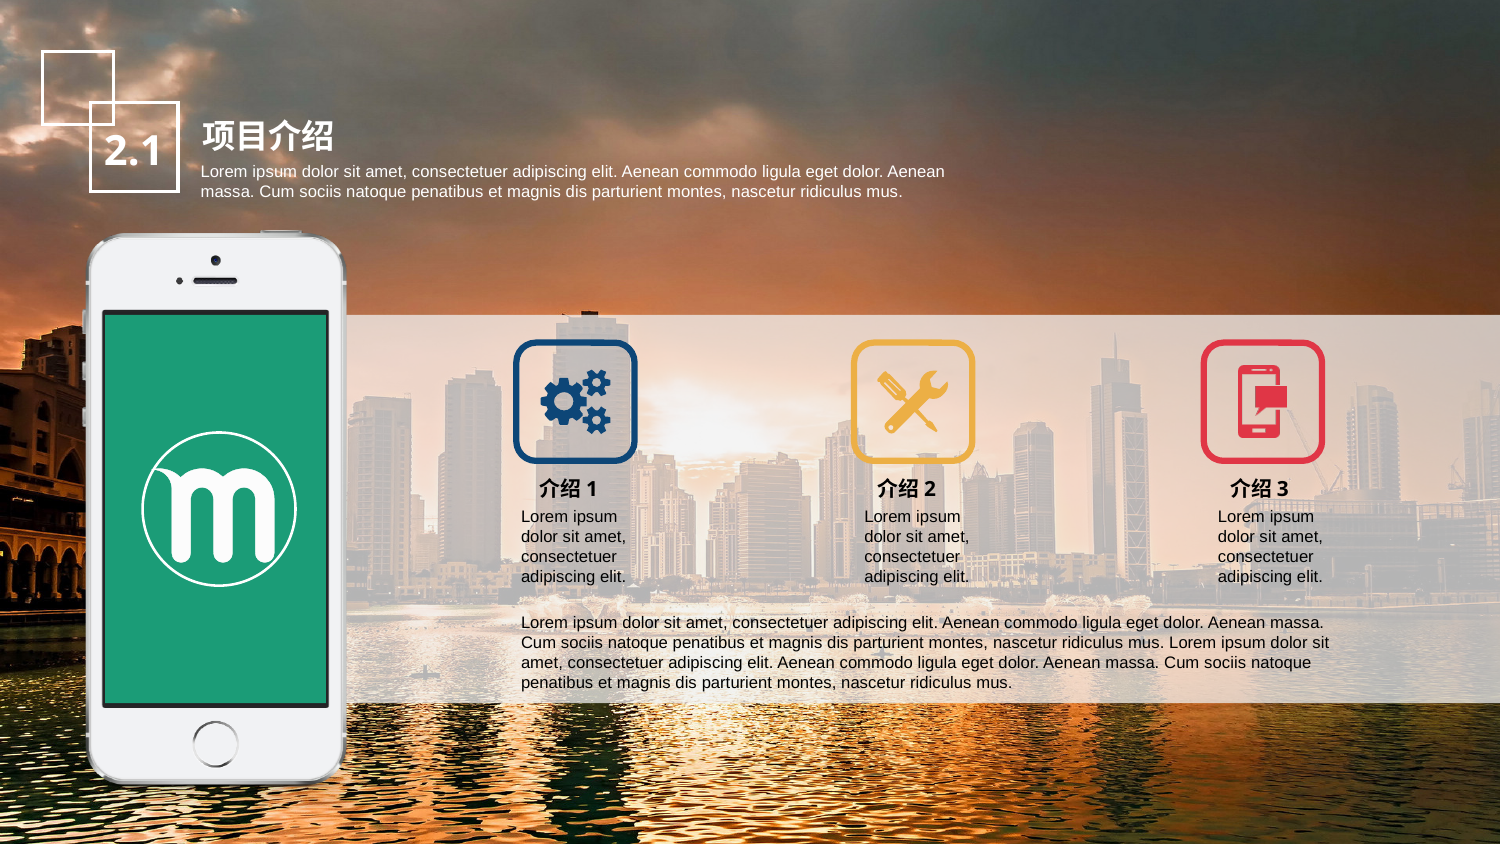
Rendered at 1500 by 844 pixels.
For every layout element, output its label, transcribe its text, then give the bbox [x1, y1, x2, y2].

text_box 介绍2 [862, 469, 951, 509]
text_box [853, 342, 973, 462]
text_box Lorem ipsum dolor sit amet, consectetuer adipiscing elit. Aenean commodo ligula eget dolor. Aenean massa. Cum sociis natoque penatibus et magnis dis parturient montes, nascetur ridiculus mus. Lorem ipsum dolor sit amet, consectetuer adipiscing elit. Aenean commodo ligula eget dolor. Aenean massa. Cum sociis natoque penatibus et magnis dis parturient montes, nascetur ridiculus mus. [506, 604, 1377, 699]
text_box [32, 205, 384, 809]
text_box 介绍1 [525, 469, 613, 509]
text_box Lorem ipsum dolor sit amet, consectetuer adipiscing elit. [849, 498, 989, 594]
text_box Lorem ipsum dolor sit amet, consectetuer adipiscing elit. [506, 498, 645, 594]
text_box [516, 342, 635, 462]
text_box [41, 51, 179, 192]
text_box 介绍3 [1215, 469, 1304, 509]
text_box 项目介绍 [187, 108, 351, 153]
text_box [387, 314, 1500, 704]
text_box Lorem ipsum dolor sit amet, consectetuer adipiscing elit. [1203, 498, 1342, 594]
text_box Lorem ipsum dolor sit amet, consectetuer adipiscing elit. Aenean commodo ligula eget dolor. Aenean massa. Cum sociis natoque penatibus et magnis dis parturient montes, nascetur ridiculus mus. [185, 153, 972, 209]
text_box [1203, 342, 1323, 462]
picture [0, 0, 1500, 844]
